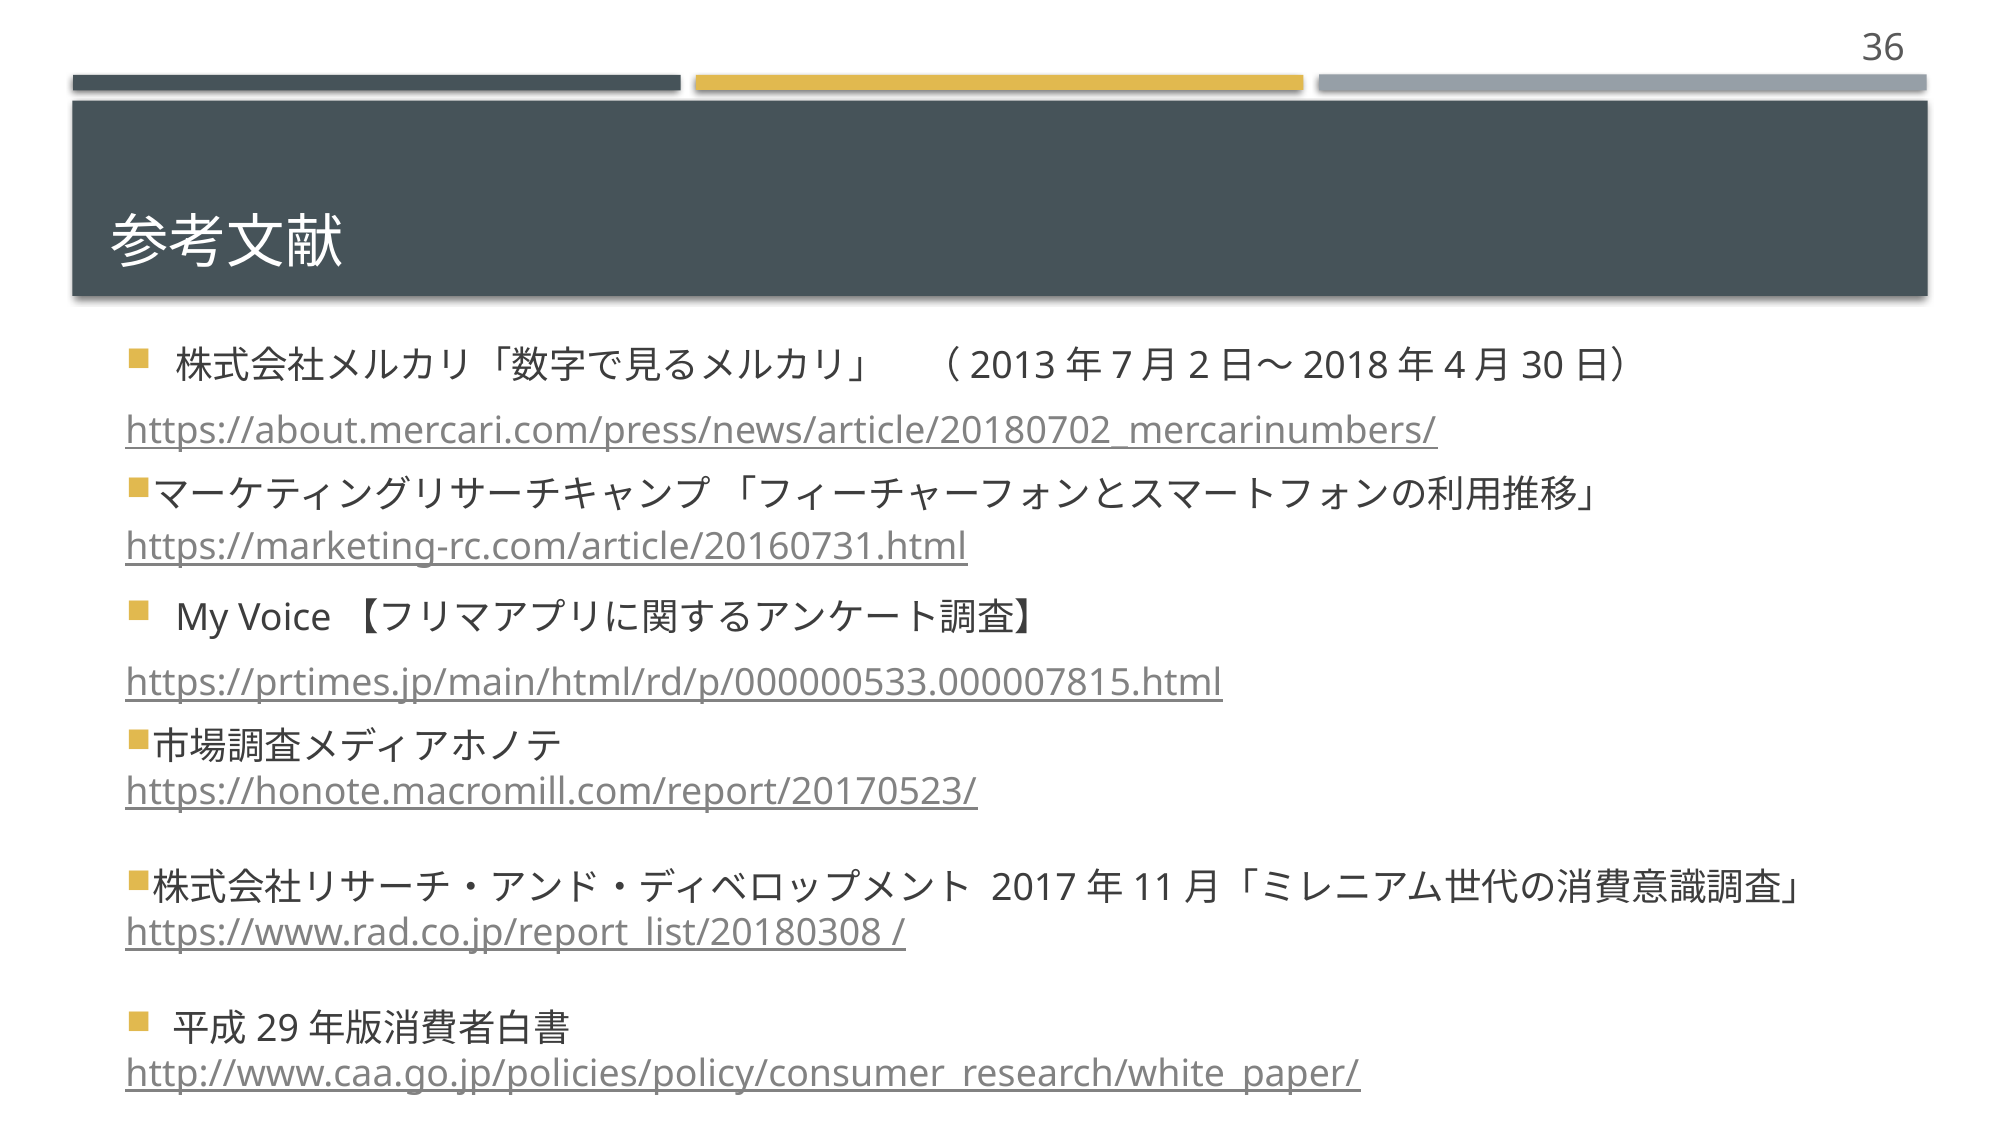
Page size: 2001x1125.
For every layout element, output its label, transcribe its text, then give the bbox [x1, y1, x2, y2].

list 株式会社メルカリ「数字で見るメルカリ」 （2013年7月2日～2018年4月30日） https://about.mercari.com/press/news/article/20180702_mercarinumbers/ マーケティングリサーチキャンプ 「フィーチャーフォンとスマートフォンの利用推移」 https://marketing-rc.com/article/20160731.html My Voice【フリマアプリに関するアンケート調査】 https://prtimes.jp/main/html/rd/p/000000533.000007815.html 市場調査メディアホノテ https://honote.macromill.com/report/20170523/ 株式会社リサーチ・アンド・ディベロップメント 2017年11月「ミレニアム世代の消費意識調査」 https://www.rad.co.jp/report_list/20180308 / 平成29年版消費者白書 http://www.caa.go.jp/policies/policy/consumer_research/white_paper/ [110, 572, 1920, 1058]
title 参考文献 [95, 115, 1905, 282]
slide_number 36 [1747, 19, 1920, 79]
